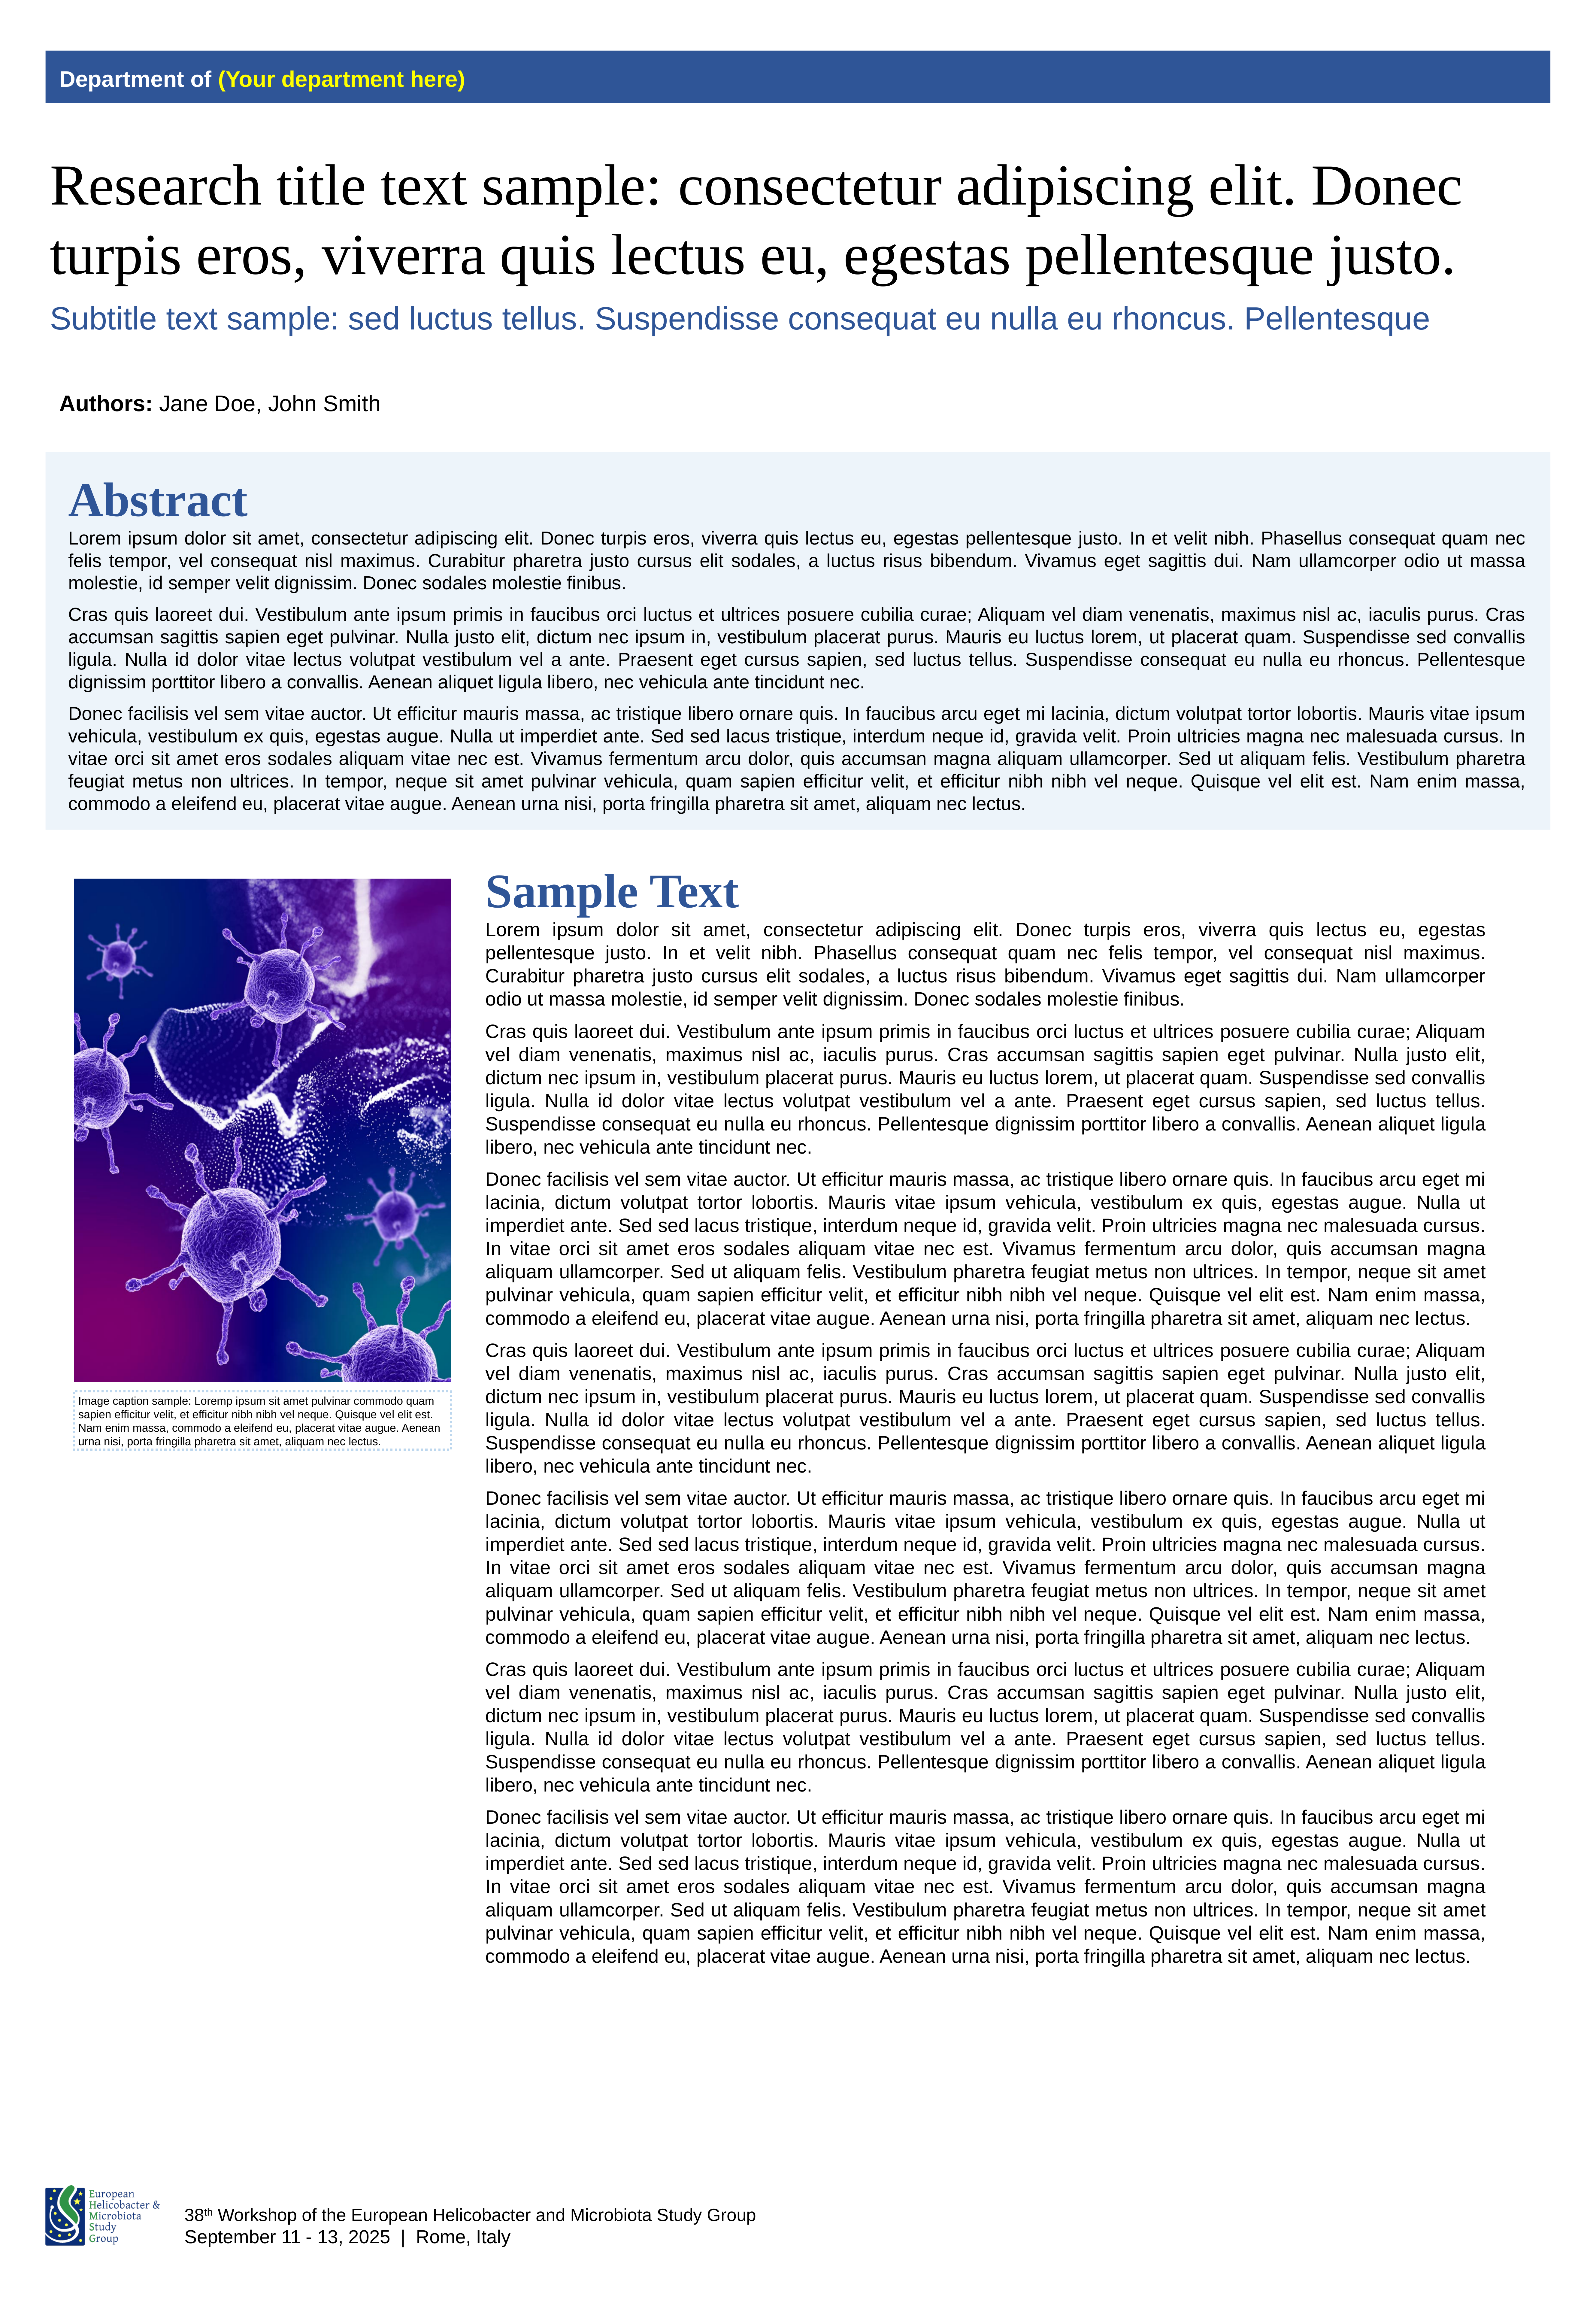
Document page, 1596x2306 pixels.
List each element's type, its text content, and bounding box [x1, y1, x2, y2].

text_box 38th Workshop of the European Helicobacter and Microbiota Study Group September 11 - 13, 2025 | Rome, Italy [180, 2201, 1441, 2250]
text_box Authors: Jane Doe, John Smith [45, 375, 1551, 427]
picture [45, 2185, 161, 2246]
text_box Department of (Your department here) [45, 50, 1551, 103]
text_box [74, 878, 451, 1451]
text_box Research title text sample: consectetur adipiscing elit. Donec turpis eros, viverra quis lectus eu, egestas pellentesque justo. Subtitle text sample: sed luctus tellus. Suspendisse consequat eu nulla eu rhoncus. Pellentesque [45, 144, 1551, 375]
text_box Sample Text Lorem ipsum dolor sit amet, consectetur adipiscing elit. Donec turpis eros, viverra quis lectus eu, egestas pellentesque justo. In et velit nibh. Phasellus consequat quam nec felis tempor, vel consequat nisl maximus. Curabitur pharetra justo cursus elit sodales, a luctus risus bibendum. Vivamus eget sagittis dui. Nam ullamcorper odio ut massa molestie, id semper velit dignissim. Donec sodales molestie finibus. Cras quis laoreet dui. Vestibulum ante ipsum primis in faucibus orci luctus et ultrices posuere cubilia curae; Aliquam vel diam venenatis, maximus nisl ac, iaculis purus. Cras accumsan sagittis sapien eget pulvinar. Nulla justo elit, dictum nec ipsum in, vestibulum placerat purus. Mauris eu luctus lorem, ut placerat quam. Suspendisse sed convallis ligula. Nulla id dolor vitae lectus volutpat vestibulum vel a ante. Praesent eget cursus sapien, sed luctus tellus. Suspendisse consequat eu nulla eu rhoncus. Pellentesque dignissim porttitor libero a convallis. Aenean aliquet ligula libero, nec vehicula ante tincidunt nec. Donec facilisis vel sem vitae auctor. Ut efficitur mauris massa, ac tristique libero ornare quis. In faucibus arcu eget mi lacinia, dictum volutpat tortor lobortis. Mauris vitae ipsum vehicula, vestibulum ex quis, egestas augue. Nulla ut imperdiet ante. Sed sed lacus tristique, interdum neque id, gravida velit. Proin ultricies magna nec malesuada cursus. In vitae orci sit amet eros sodales aliquam vitae nec est. Vivamus fermentum arcu dolor, quis accumsan magna aliquam ullamcorper. Sed ut aliquam felis. Vestibulum pharetra feugiat metus non ultrices. In tempor, neque sit amet pulvinar vehicula, quam sapien efficitur velit, et efficitur nibh nibh vel neque. Quisque vel elit est. Nam enim massa, commodo a eleifend eu, placerat vitae augue. Aenean urna nisi, porta fringilla pharetra sit amet, aliquam nec lectus. Cras quis laoreet dui. Vestibulum ante ipsum primis in faucibus orci luctus et ultrices posuere cubilia curae; Aliquam vel diam venenatis, maximus nisl ac, iaculis purus. Cras accumsan sagittis sapien eget pulvinar. Nulla justo elit, dictum nec ipsum in, vestibulum placerat purus. Mauris eu luctus lorem, ut placerat quam. Suspendisse sed convallis ligula. Nulla id dolor vitae lectus volutpat vestibulum vel a ante. Praesent eget cursus sapien, sed luctus tellus. Suspendisse consequat eu nulla eu rhoncus. Pellentesque dignissim porttitor libero a convallis. Aenean aliquet ligula libero, nec vehicula ante tincidunt nec. Donec facilisis vel sem vitae auctor. Ut efficitur mauris massa, ac tristique libero ornare quis. In faucibus arcu eget mi lacinia, dictum volutpat tortor lobortis. Mauris vitae ipsum vehicula, vestibulum ex quis, egestas augue. Nulla ut imperdiet ante. Sed sed lacus tristique, interdum neque id, gravida velit. Proin ultricies magna nec malesuada cursus. In vitae orci sit amet eros sodales aliquam vitae nec est. Vivamus fermentum arcu dolor, quis accumsan magna aliquam ullamcorper. Sed ut aliquam felis. Vestibulum pharetra feugiat metus non ultrices. In tempor, neque sit amet pulvinar vehicula, quam sapien efficitur velit, et efficitur nibh nibh vel neque. Quisque vel elit est. Nam enim massa, commodo a eleifend eu, placerat vitae augue. Aenean urna nisi, porta fringilla pharetra sit amet, aliquam nec lectus. Cras quis laoreet dui. Vestibulum ante ipsum primis in faucibus orci luctus et ultrices posuere cubilia curae; Aliquam vel diam venenatis, maximus nisl ac, iaculis purus. Cras accumsan sagittis sapien eget pulvinar. Nulla justo elit, dictum nec ipsum in, vestibulum placerat purus. Mauris eu luctus lorem, ut placerat quam. Suspendisse sed convallis ligula. Nulla id dolor vitae lectus volutpat vestibulum vel a ante. Praesent eget cursus sapien, sed luctus tellus. Suspendisse consequat eu nulla eu rhoncus. Pellentesque dignissim porttitor libero a convallis. Aenean aliquet ligula libero, nec vehicula ante tincidunt nec. Donec facilisis vel sem vitae auctor. Ut efficitur mauris massa, ac tristique libero ornare quis. In faucibus arcu eget mi lacinia, dictum volutpat tortor lobortis. Mauris vitae ipsum vehicula, vestibulum ex quis, egestas augue. Nulla ut imperdiet ante. Sed sed lacus tristique, interdum neque id, gravida velit. Proin ultricies magna nec malesuada cursus. In vitae orci sit amet eros sodales aliquam vitae nec est. Vivamus fermentum arcu dolor, quis accumsan magna aliquam ullamcorper. Sed ut aliquam felis. Vestibulum pharetra feugiat metus non ultrices. In tempor, neque sit amet pulvinar vehicula, quam sapien efficitur velit, et efficitur nibh nibh vel neque. Quisque vel elit est. Nam enim massa, commodo a eleifend eu, placerat vitae augue. Aenean urna nisi, porta fringilla pharetra sit amet, aliquam nec lectus. [481, 857, 1492, 2001]
text_box Abstract Lorem ipsum dolor sit amet, consectetur adipiscing elit. Donec turpis eros, viverra quis lectus eu, egestas pellentesque justo. In et velit nibh. Phasellus consequat quam nec felis tempor, vel consequat nisl maximus. Curabitur pharetra justo cursus elit sodales, a luctus risus bibendum. Vivamus eget sagittis dui. Nam ullamcorper odio ut massa molestie, id semper velit dignissim. Donec sodales molestie finibus. Cras quis laoreet dui. Vestibulum ante ipsum primis in faucibus orci luctus et ultrices posuere cubilia curae; Aliquam vel diam venenatis, maximus nisl ac, iaculis purus. Cras accumsan sagittis sapien eget pulvinar. Nulla justo elit, dictum nec ipsum in, vestibulum placerat purus. Mauris eu luctus lorem, ut placerat quam. Suspendisse sed convallis ligula. Nulla id dolor vitae lectus volutpat vestibulum vel a ante. Praesent eget cursus sapien, sed luctus tellus. Suspendisse consequat eu nulla eu rhoncus. Pellentesque dignissim porttitor libero a convallis. Aenean aliquet ligula libero, nec vehicula ante tincidunt nec. Donec facilisis vel sem vitae auctor. Ut efficitur mauris massa, ac tristique libero ornare quis. In faucibus arcu eget mi lacinia, dictum volutpat tortor lobortis. Mauris vitae ipsum vehicula, vestibulum ex quis, egestas augue. Nulla ut imperdiet ante. Sed sed lacus tristique, interdum neque id, gravida velit. Proin ultricies magna nec malesuada cursus. In vitae orci sit amet eros sodales aliquam vitae nec est. Vivamus fermentum arcu dolor, quis accumsan magna aliquam ullamcorper. Sed ut aliquam felis. Vestibulum pharetra feugiat metus non ultrices. In tempor, neque sit amet pulvinar vehicula, quam sapien efficitur velit, et efficitur nibh nibh vel neque. Quisque vel elit est. Nam enim massa, commodo a eleifend eu, placerat vitae augue. Aenean urna nisi, porta fringilla pharetra sit amet, aliquam nec lectus. [45, 452, 1551, 830]
